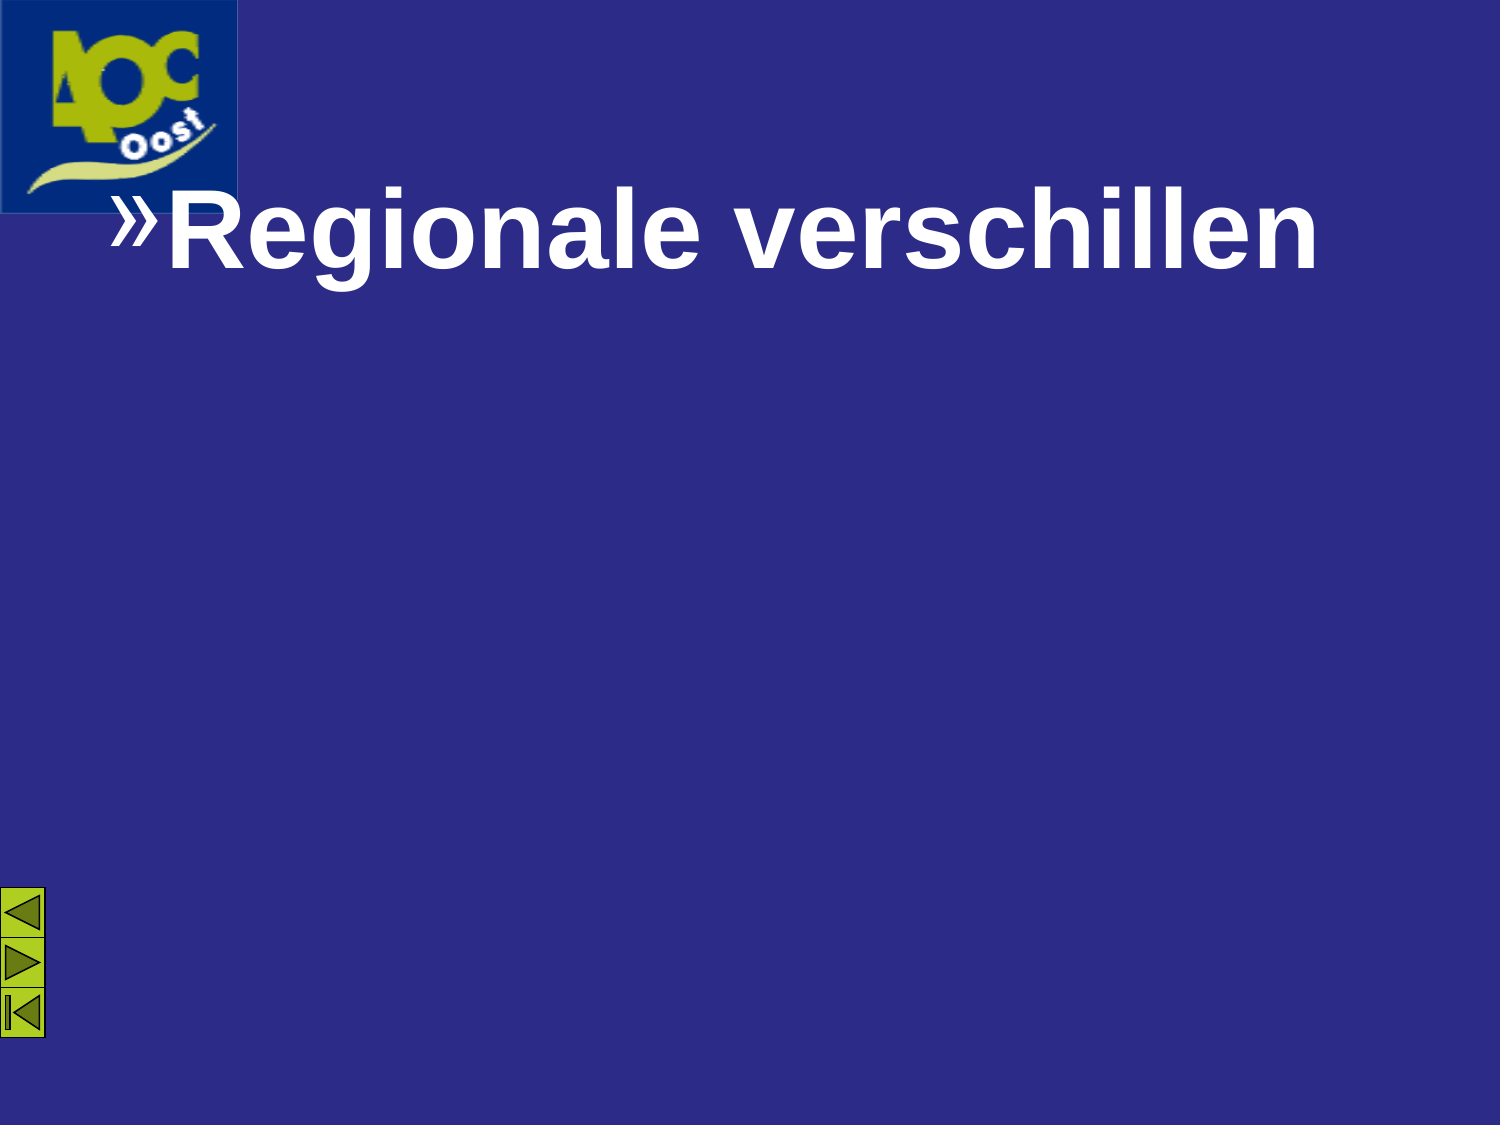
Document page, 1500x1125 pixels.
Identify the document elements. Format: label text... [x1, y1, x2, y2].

picture [0, 0, 238, 214]
text_box Regionale verschillen [88, 148, 1500, 299]
